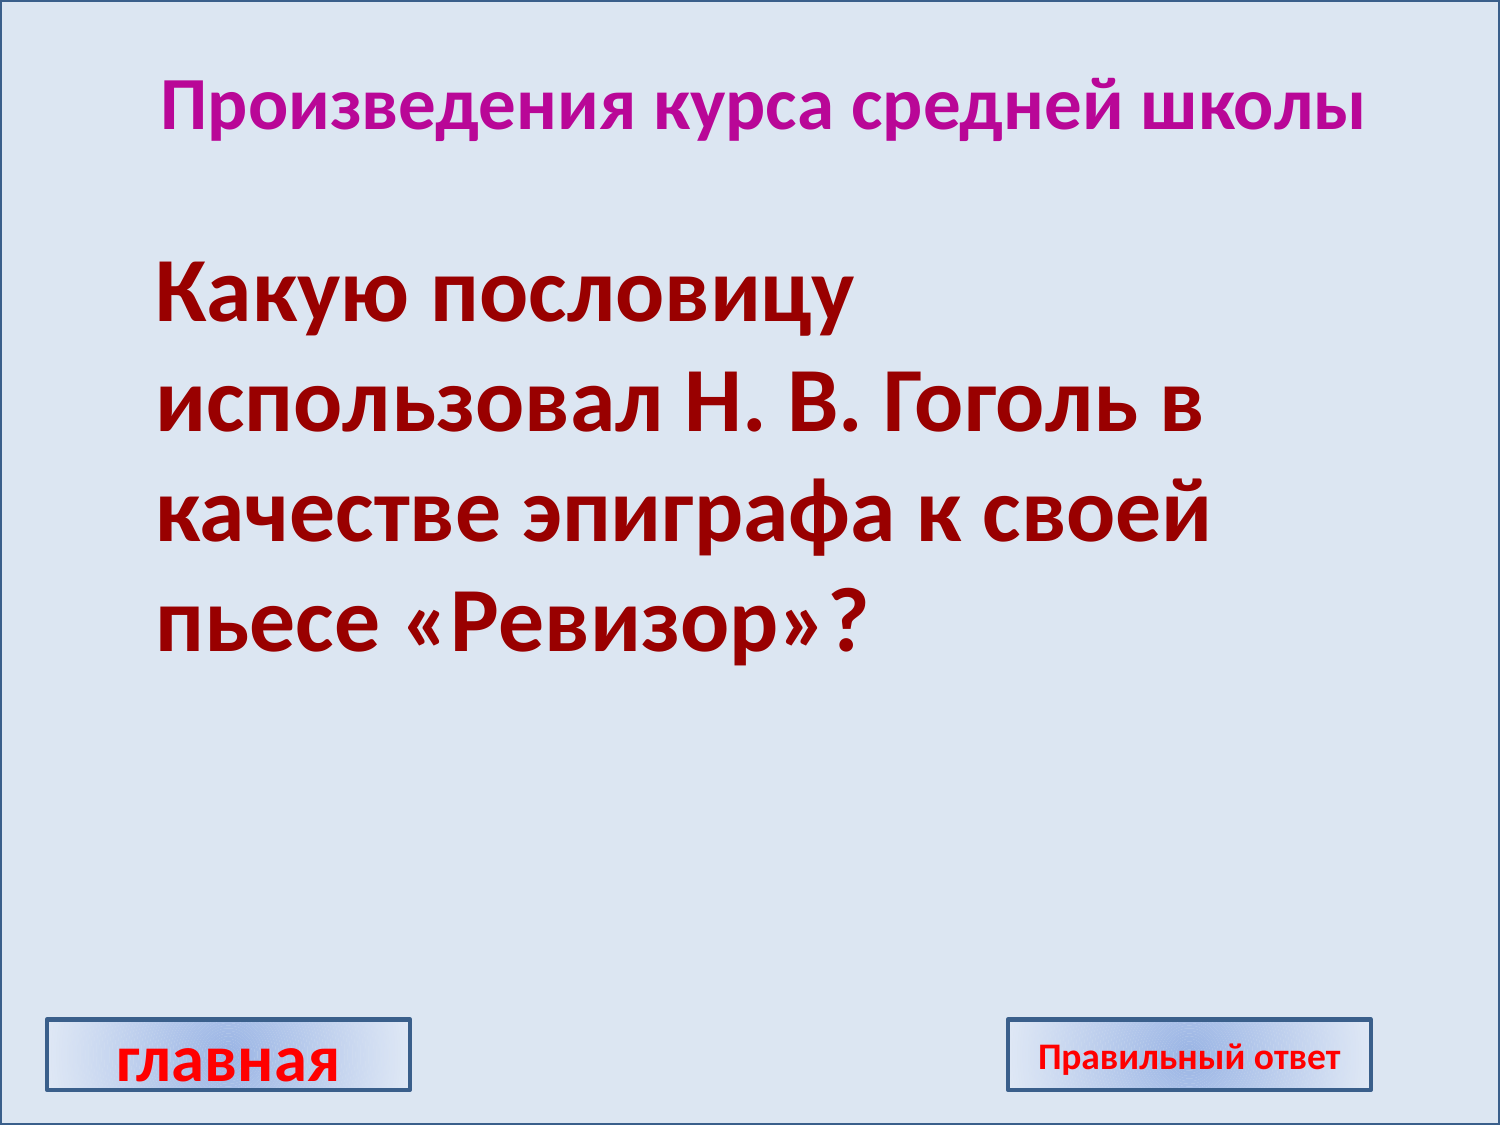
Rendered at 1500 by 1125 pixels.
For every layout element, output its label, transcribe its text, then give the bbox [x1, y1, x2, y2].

text_box Правильный ответ [1006, 1017, 1373, 1092]
text_box главная [45, 1017, 412, 1092]
text_box Произведения курса средней школы [145, 46, 1383, 152]
text_box Какую пословицу использовал Н. В. Гоголь в качестве эпиграфа к своей пьесе «Ревизор»? [140, 222, 1371, 723]
text_box [0, 0, 1500, 1125]
